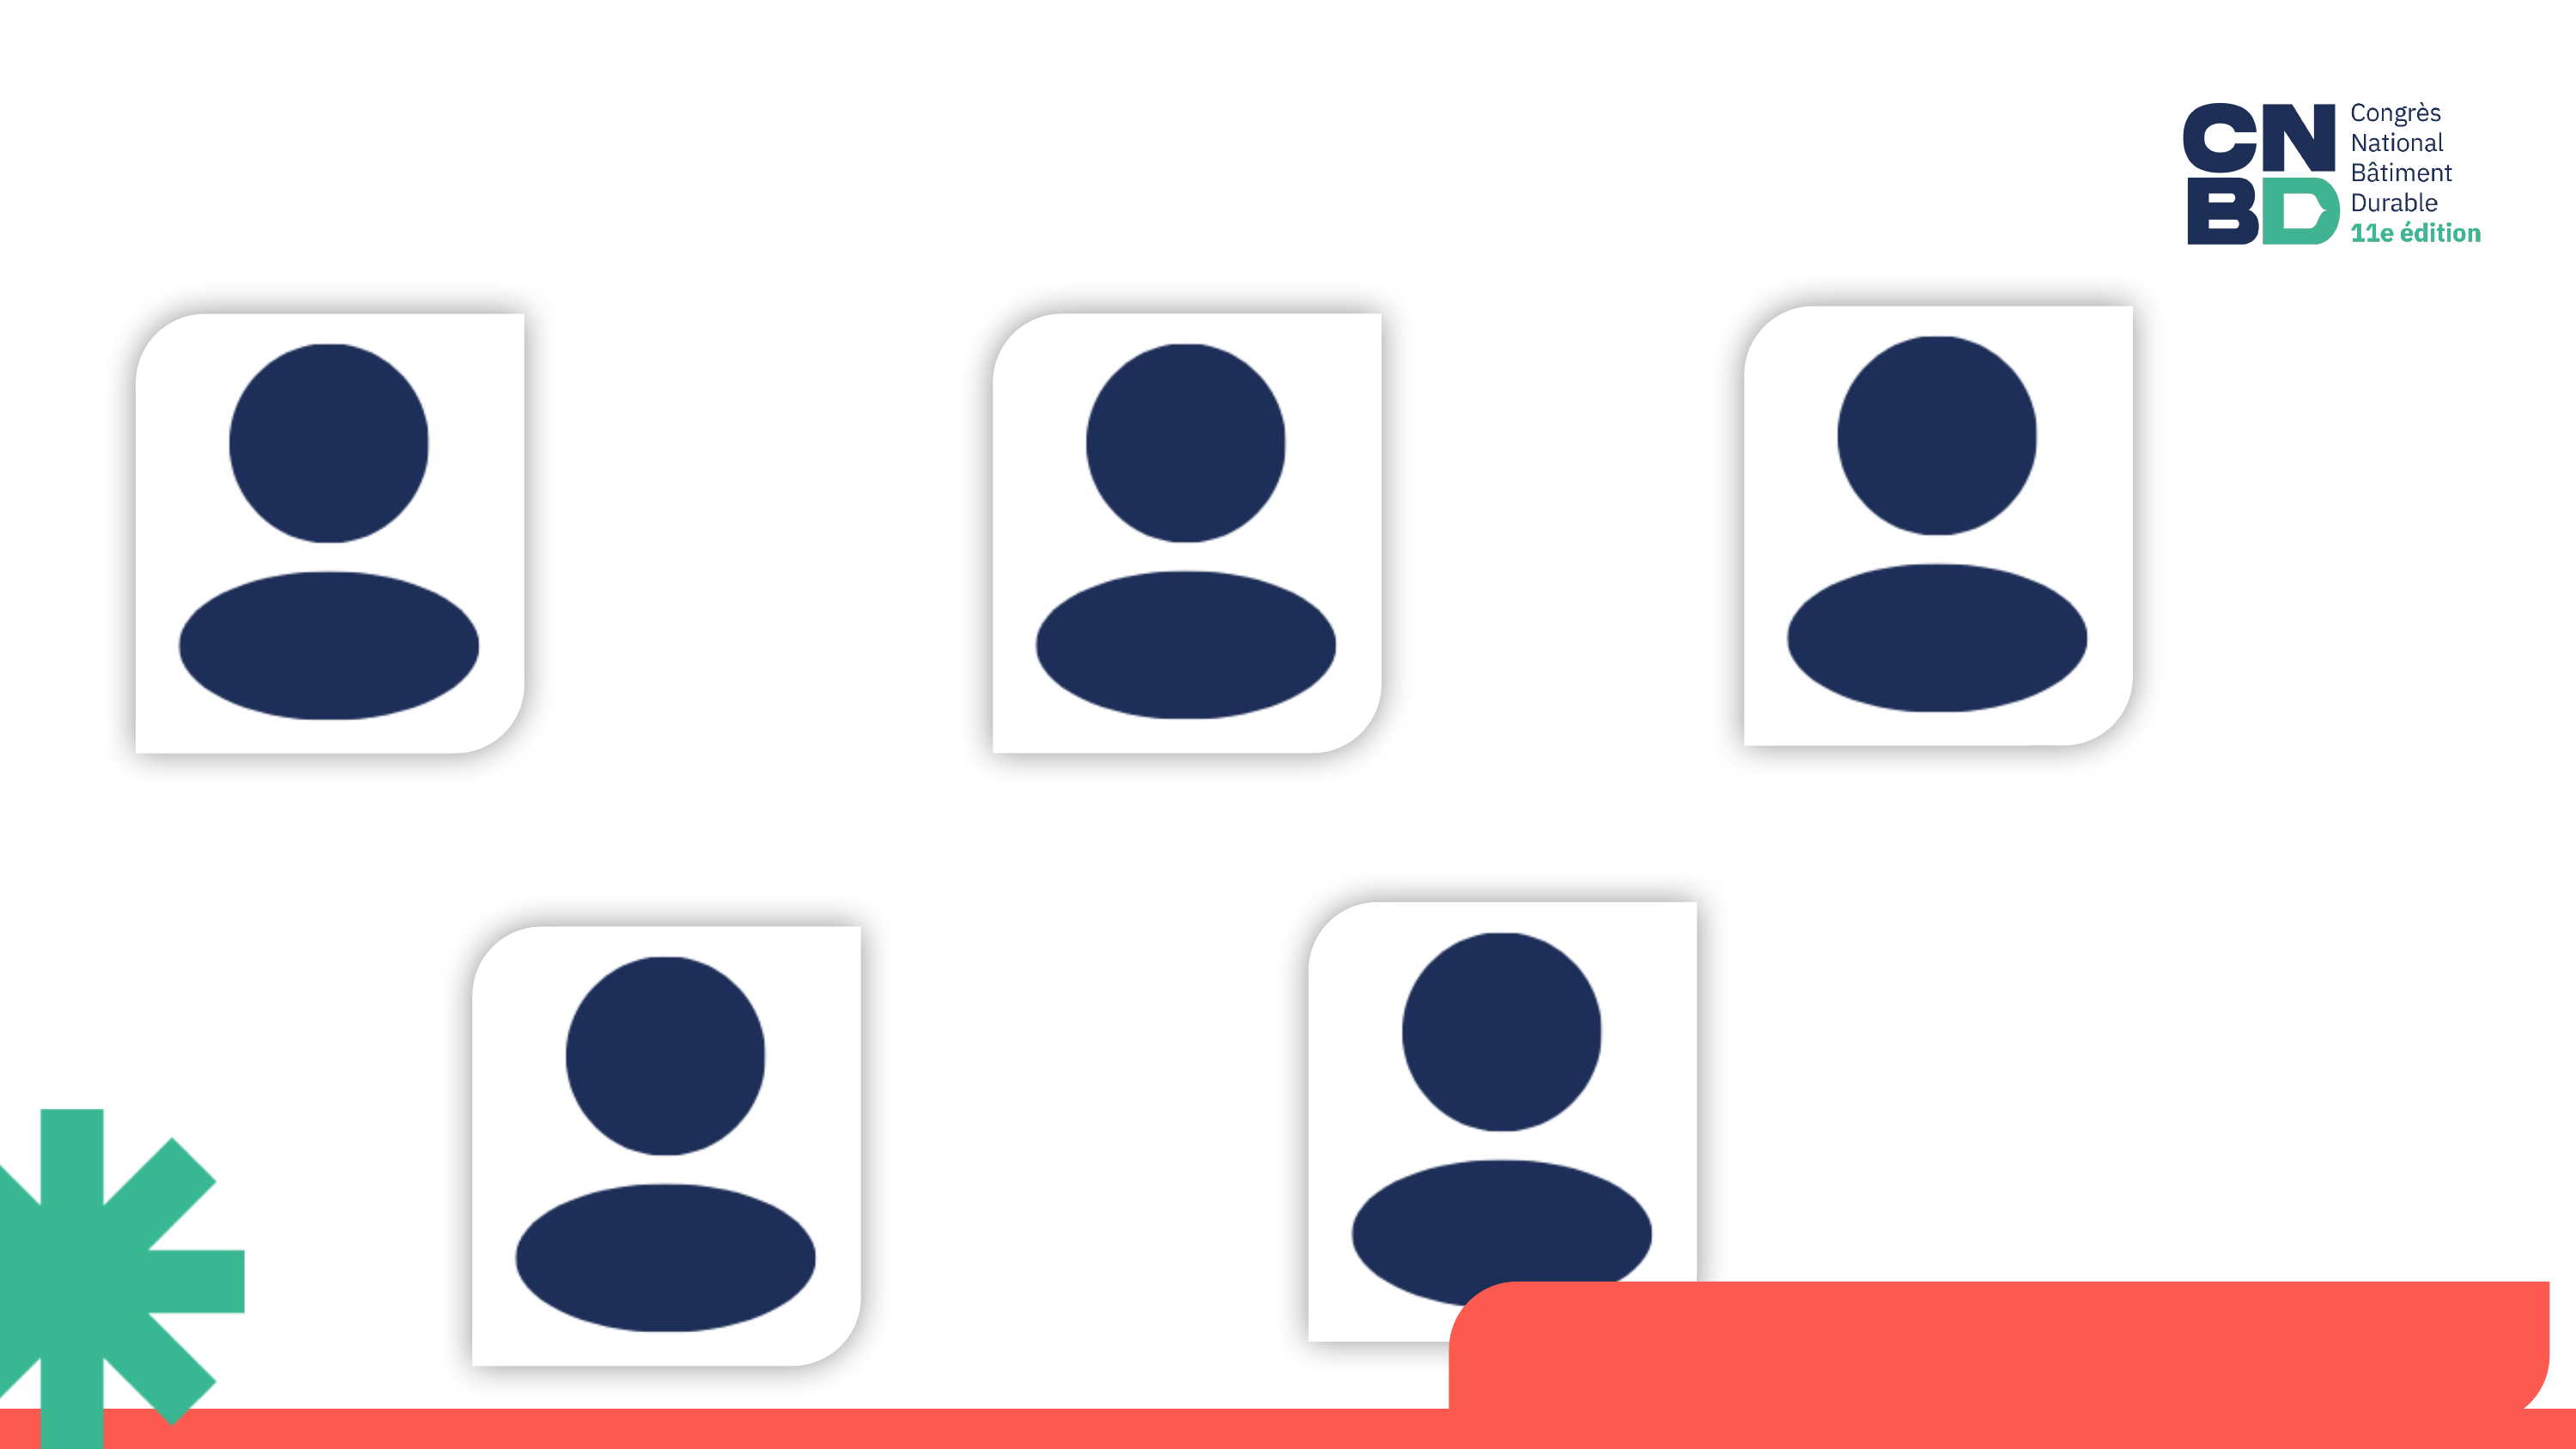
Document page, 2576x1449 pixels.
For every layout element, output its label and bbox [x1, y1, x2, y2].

picture [28, 327, 512, 831]
picture [0, 1110, 244, 1449]
picture [1690, 0, 2576, 815]
picture [854, 327, 1369, 808]
picture [1202, 915, 1684, 1329]
picture [330, 940, 848, 1353]
